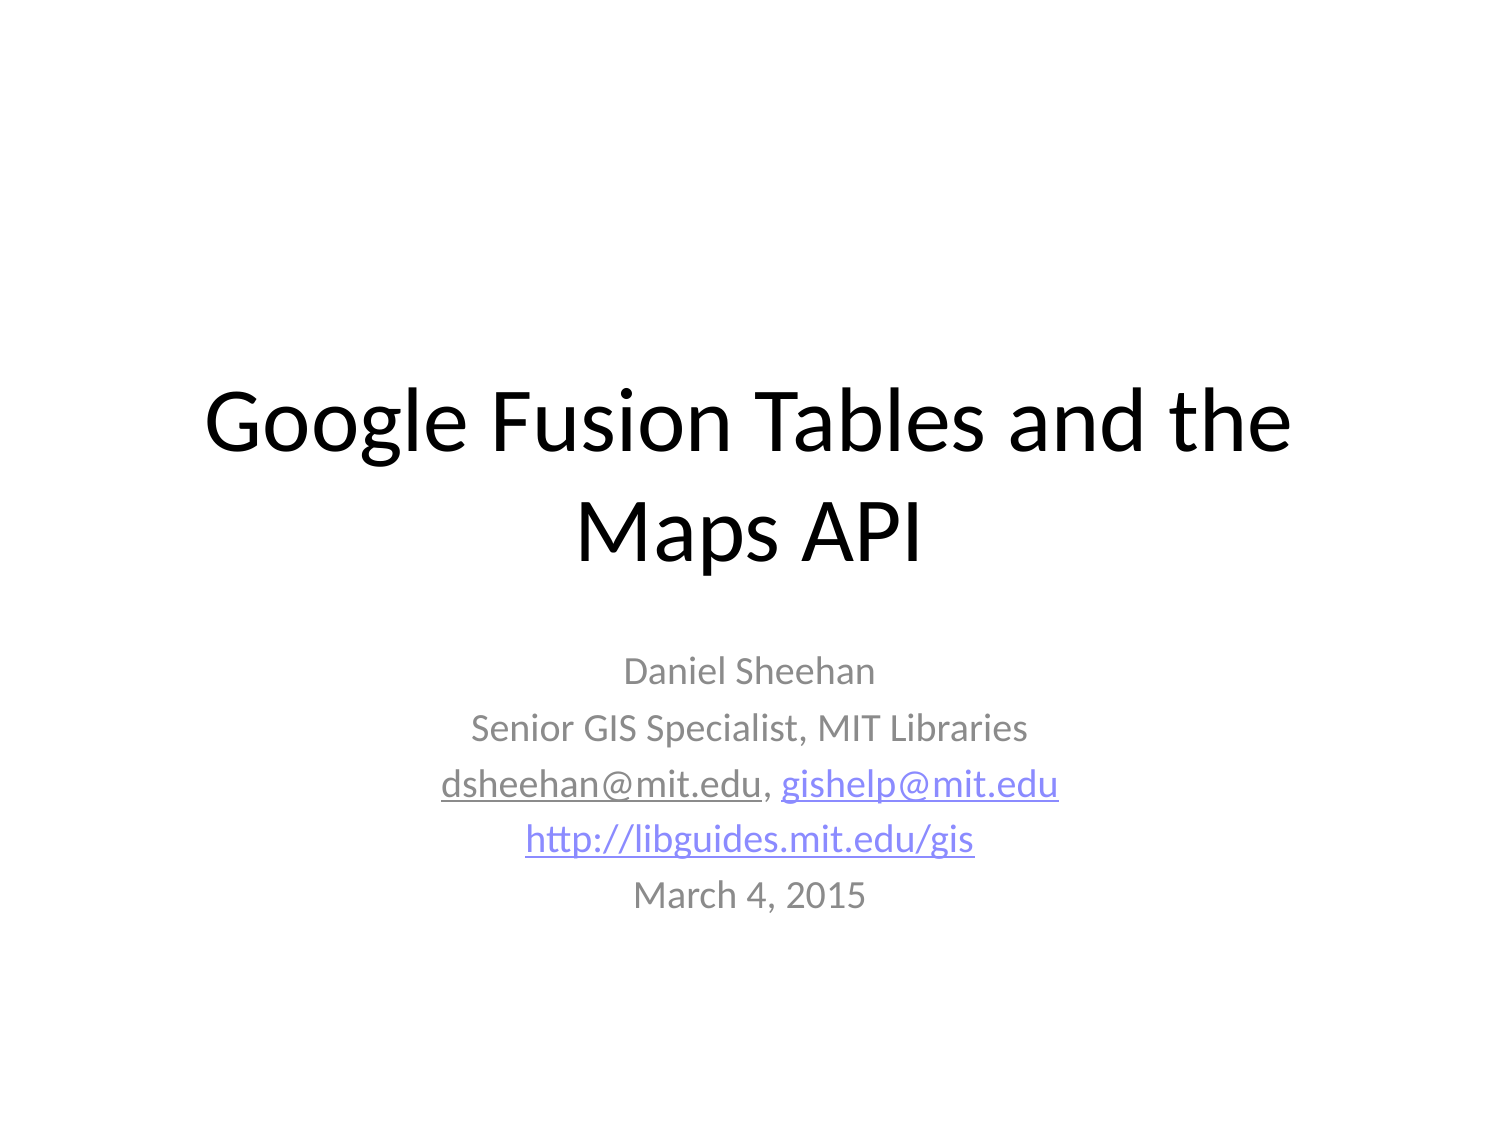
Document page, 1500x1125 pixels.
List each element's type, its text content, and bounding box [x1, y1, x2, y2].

title Google Fusion Tables and the Maps API [112, 349, 1388, 591]
subtitle Daniel Sheehan Senior GIS Specialist, MIT Libraries dsheehan@mit.edu, gishelp@mit.edu http://libguides.mit.edu/gis March 4, 2015 [225, 637, 1275, 925]
